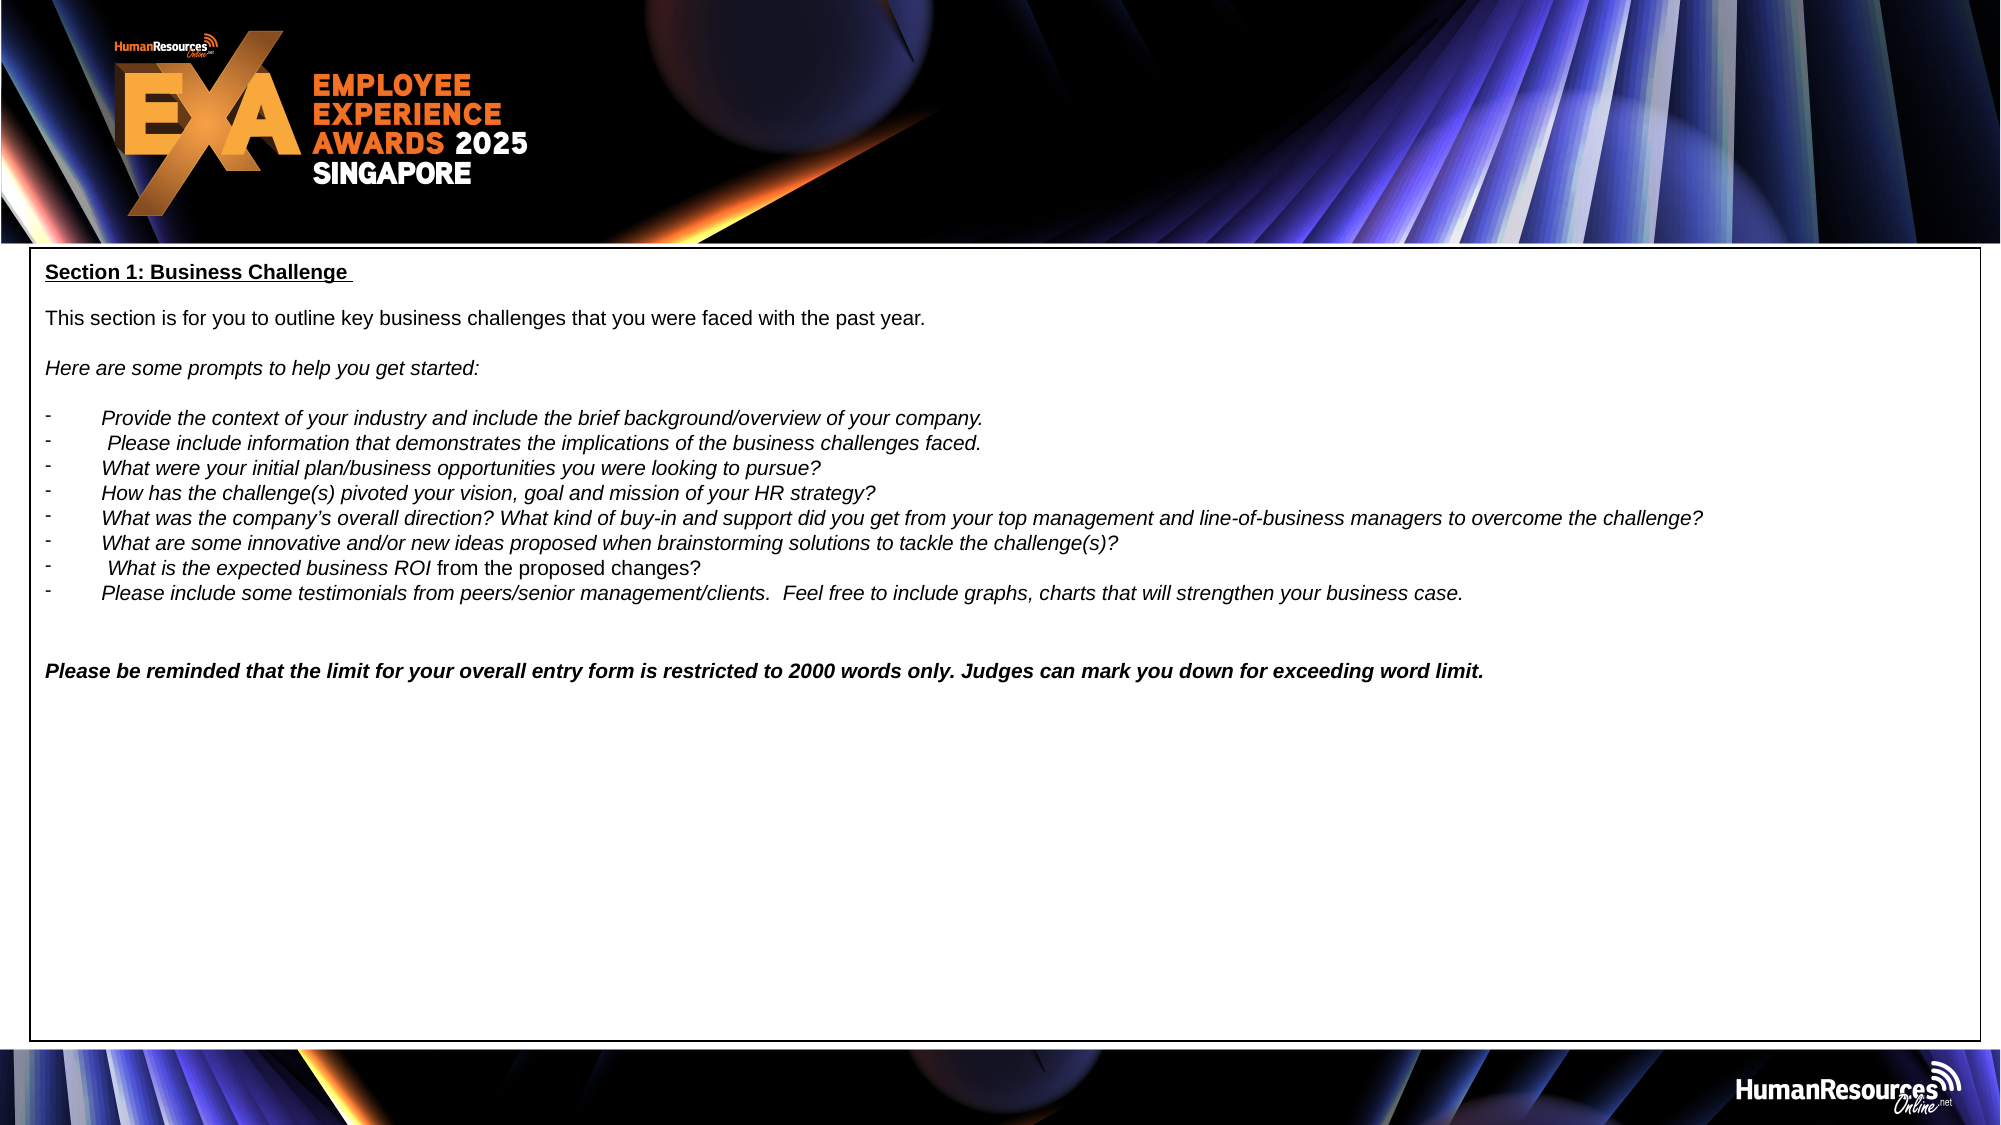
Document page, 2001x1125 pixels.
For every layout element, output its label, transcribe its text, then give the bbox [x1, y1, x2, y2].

picture [0, 0, 2001, 1125]
text_box Section 1: Business Challenge This section is for you to outline key business challenges that you were faced with the past year. Here are some prompts to help you get started: Provide the context of your industry and include the brief background/overview of your company. Please include information that demonstrates the implications of the business challenges faced. What were your initial plan/business opportunities you were looking to pursue? How has the challenge(s) pivoted your vision, goal and mission of your HR strategy? What was the company’s overall direction? What kind of buy-in and support did you get from your top management and line-of-business managers to overcome the challenge? What are some innovative and/or new ideas proposed when brainstorming solutions to tackle the challenge(s)? What is the expected business ROI from the proposed changes? Please include some testimonials from peers/senior management/clients. Feel free to include graphs, charts that will strengthen your business case. Please be reminded that the limit for your overall entry form is restricted to 2000 words only. Judges can mark you down for exceeding word limit. [30, 247, 1981, 1042]
